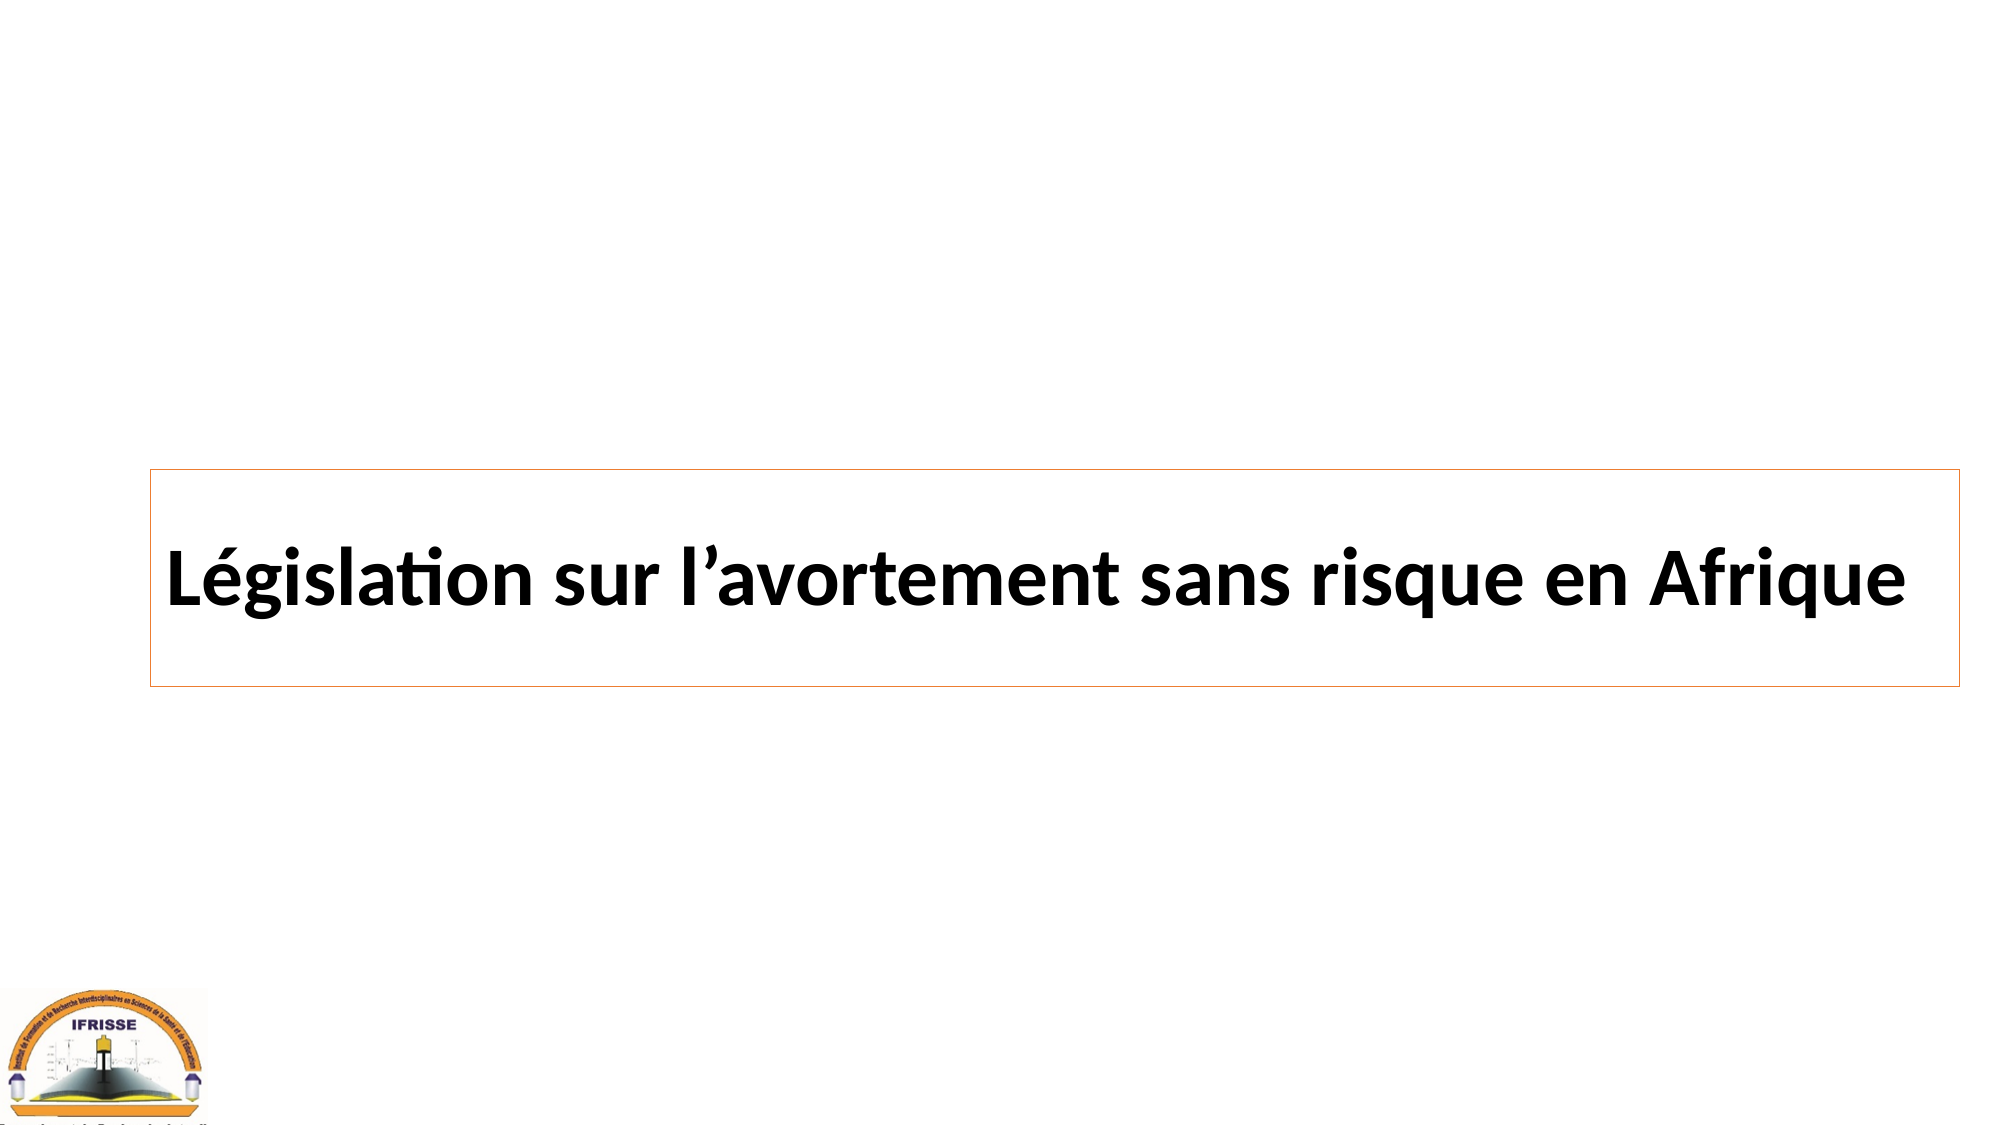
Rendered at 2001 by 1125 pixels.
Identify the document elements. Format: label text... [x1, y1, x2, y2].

picture [0, 988, 208, 1125]
title Législation sur l’avortement sans risque en Afrique [150, 469, 1960, 687]
